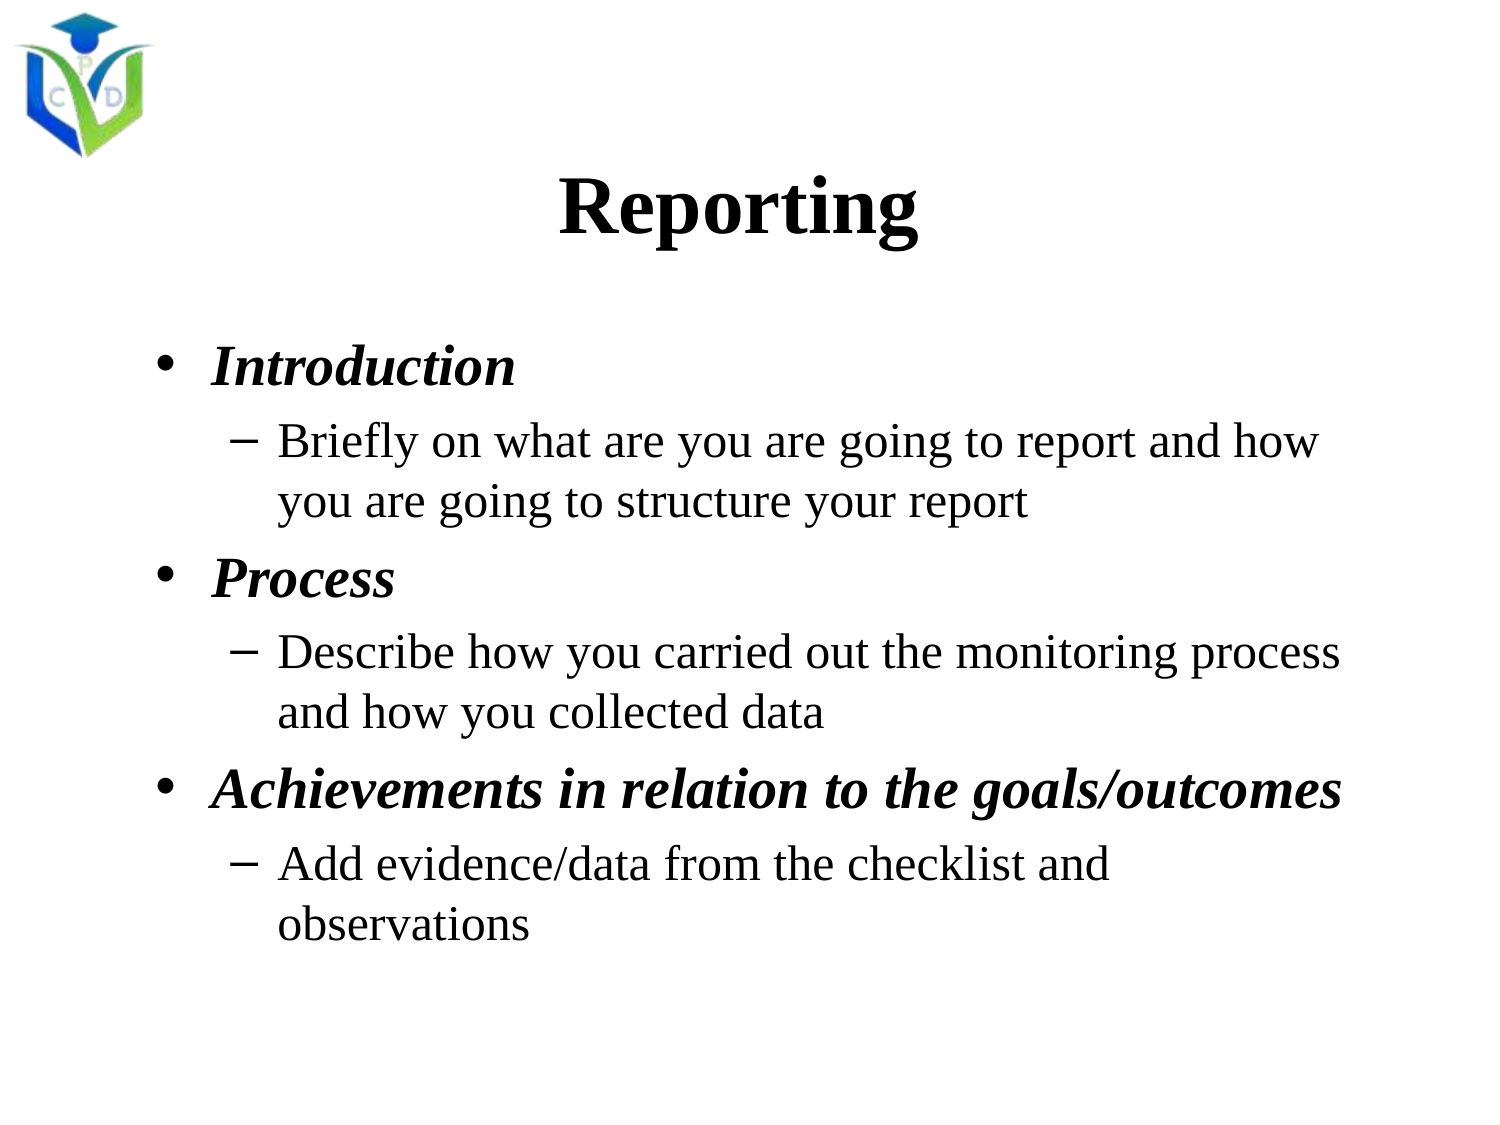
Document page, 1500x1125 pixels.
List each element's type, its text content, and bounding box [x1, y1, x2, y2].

picture [12, 12, 159, 158]
title Reporting [140, 133, 1360, 268]
list Introduction Briefly on what are you are going to report and how you are going to structure your report Process Describe how you carried out the monitoring process and how you collected data Achievements in relation to the goals/outcomes Add evidence/data from the checklist and observations [140, 319, 1360, 1010]
